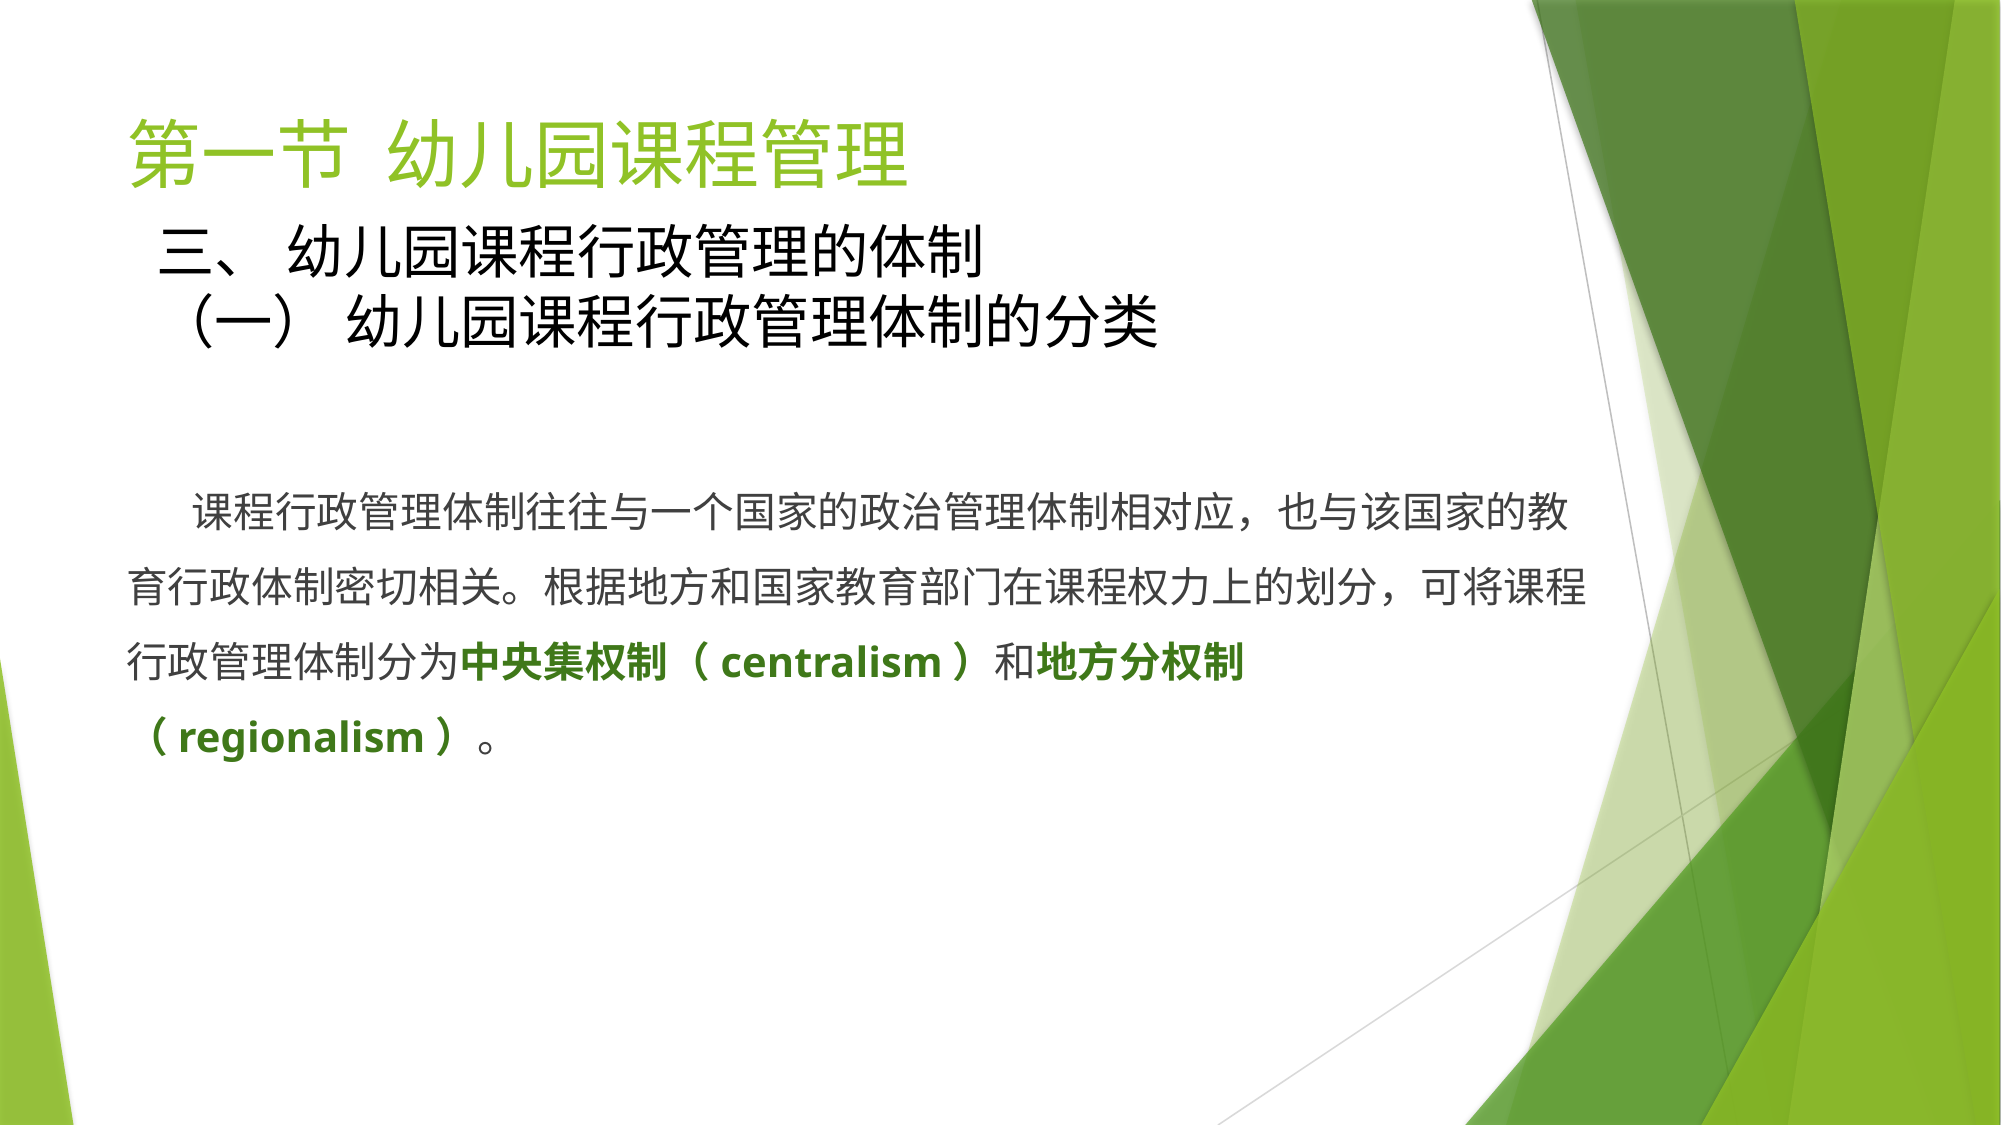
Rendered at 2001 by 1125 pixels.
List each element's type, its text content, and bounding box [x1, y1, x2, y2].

text_box 三、 幼儿园课程行政管理的体制 （一） 幼儿园课程行政管理体制的分类 [141, 208, 1451, 363]
title 第一节 幼儿园课程管理 [111, 99, 1522, 317]
list 课程行政管理体制往往与一个国家的政治管理体制相对应，也与该国家的教育行政体制密切相关。根据地方和国家教育部门在课程权力上的划分，可将课程行政管理体制分为中央集权制（centralism）和地方分权制（regionalism）。 [111, 453, 1604, 780]
